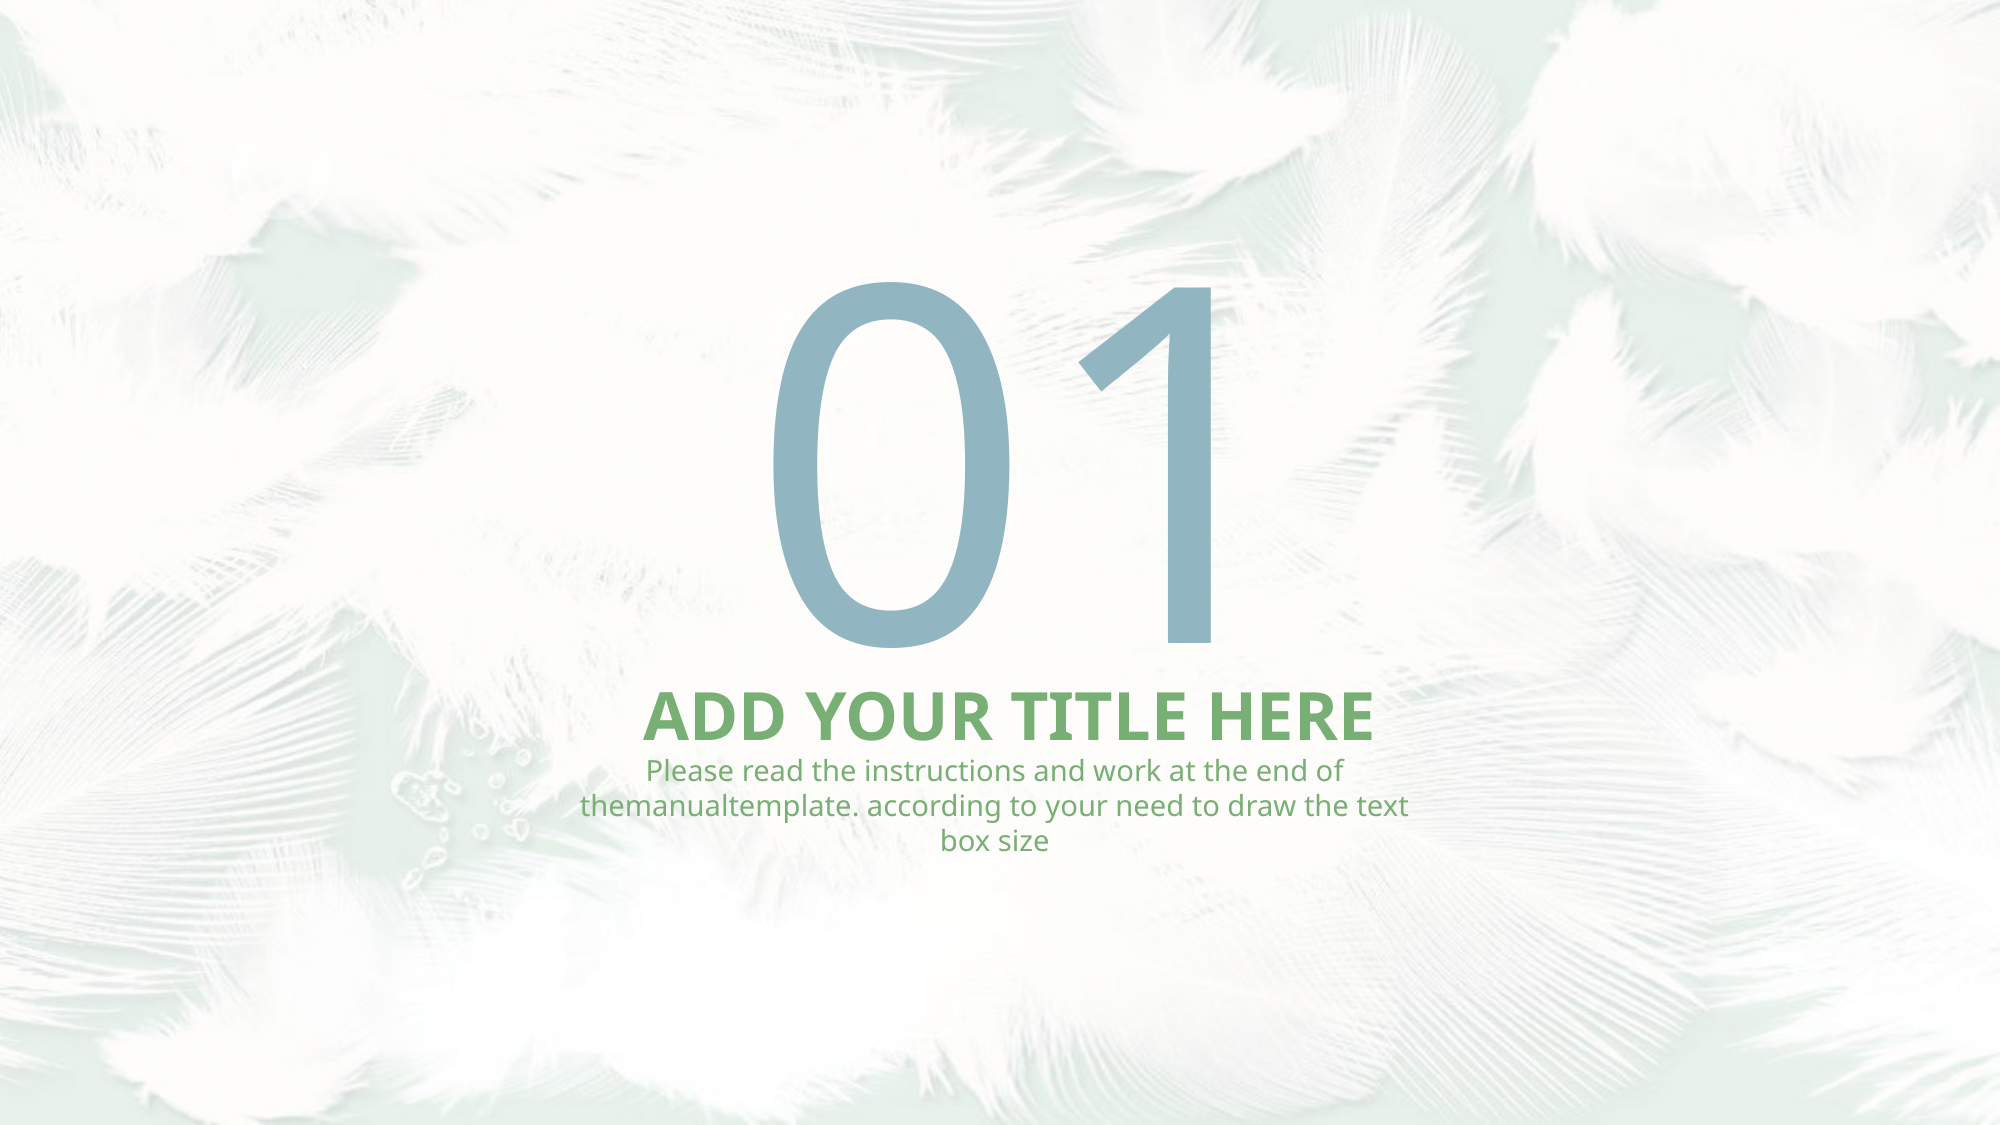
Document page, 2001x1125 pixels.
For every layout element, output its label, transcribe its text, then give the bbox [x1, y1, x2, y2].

text_box 52% [0, 0, 2000, 1125]
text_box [579, 666, 1411, 859]
text_box 01 [734, 138, 1334, 666]
